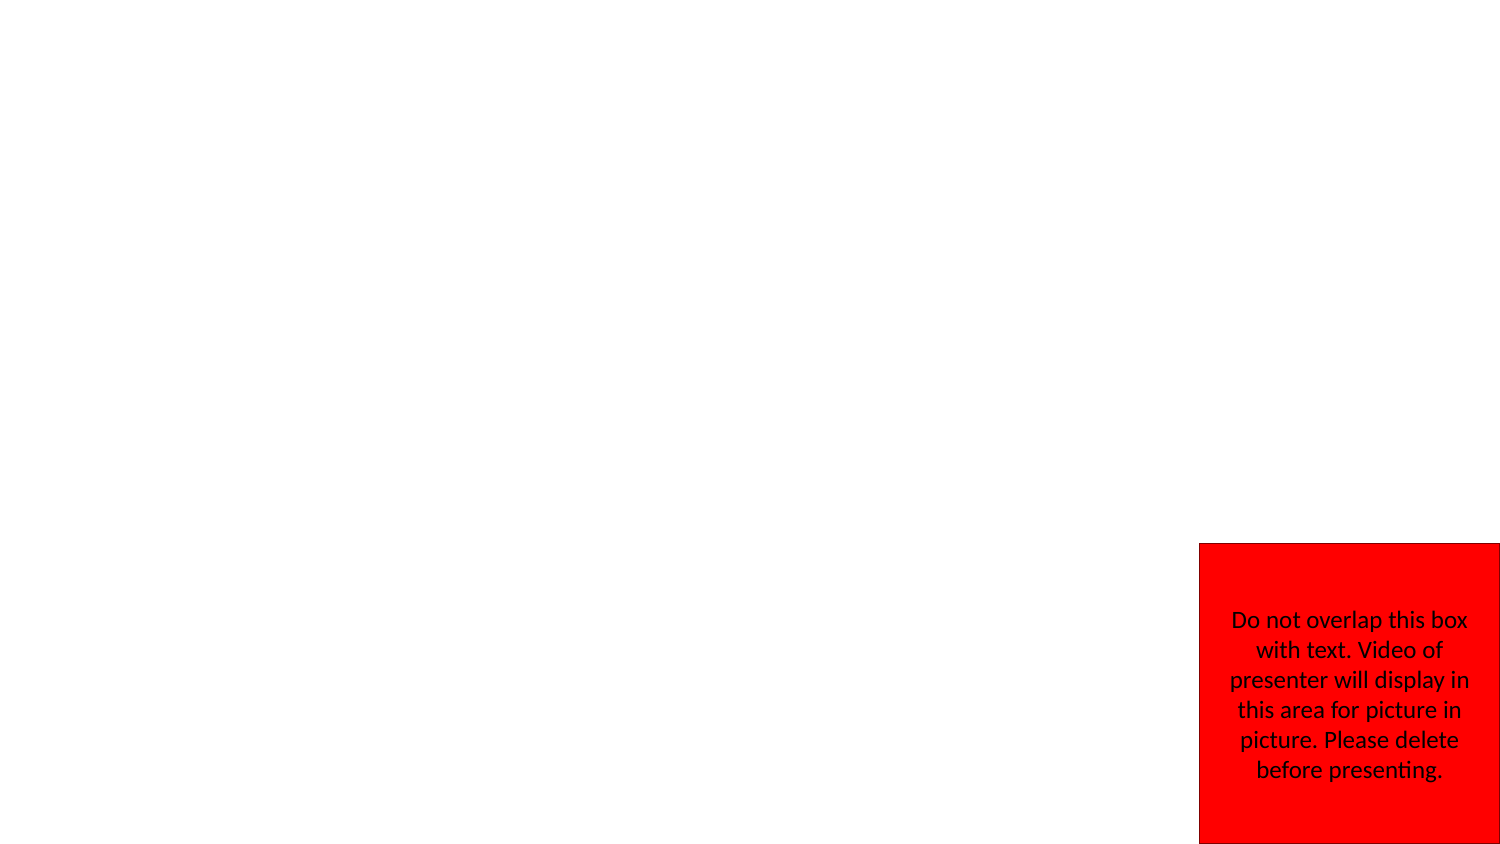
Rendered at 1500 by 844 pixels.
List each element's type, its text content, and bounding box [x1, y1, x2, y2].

text_box Do not overlap this box with text. Video of presenter will display in this area for picture in picture. Please delete before presenting. [1199, 543, 1500, 844]
